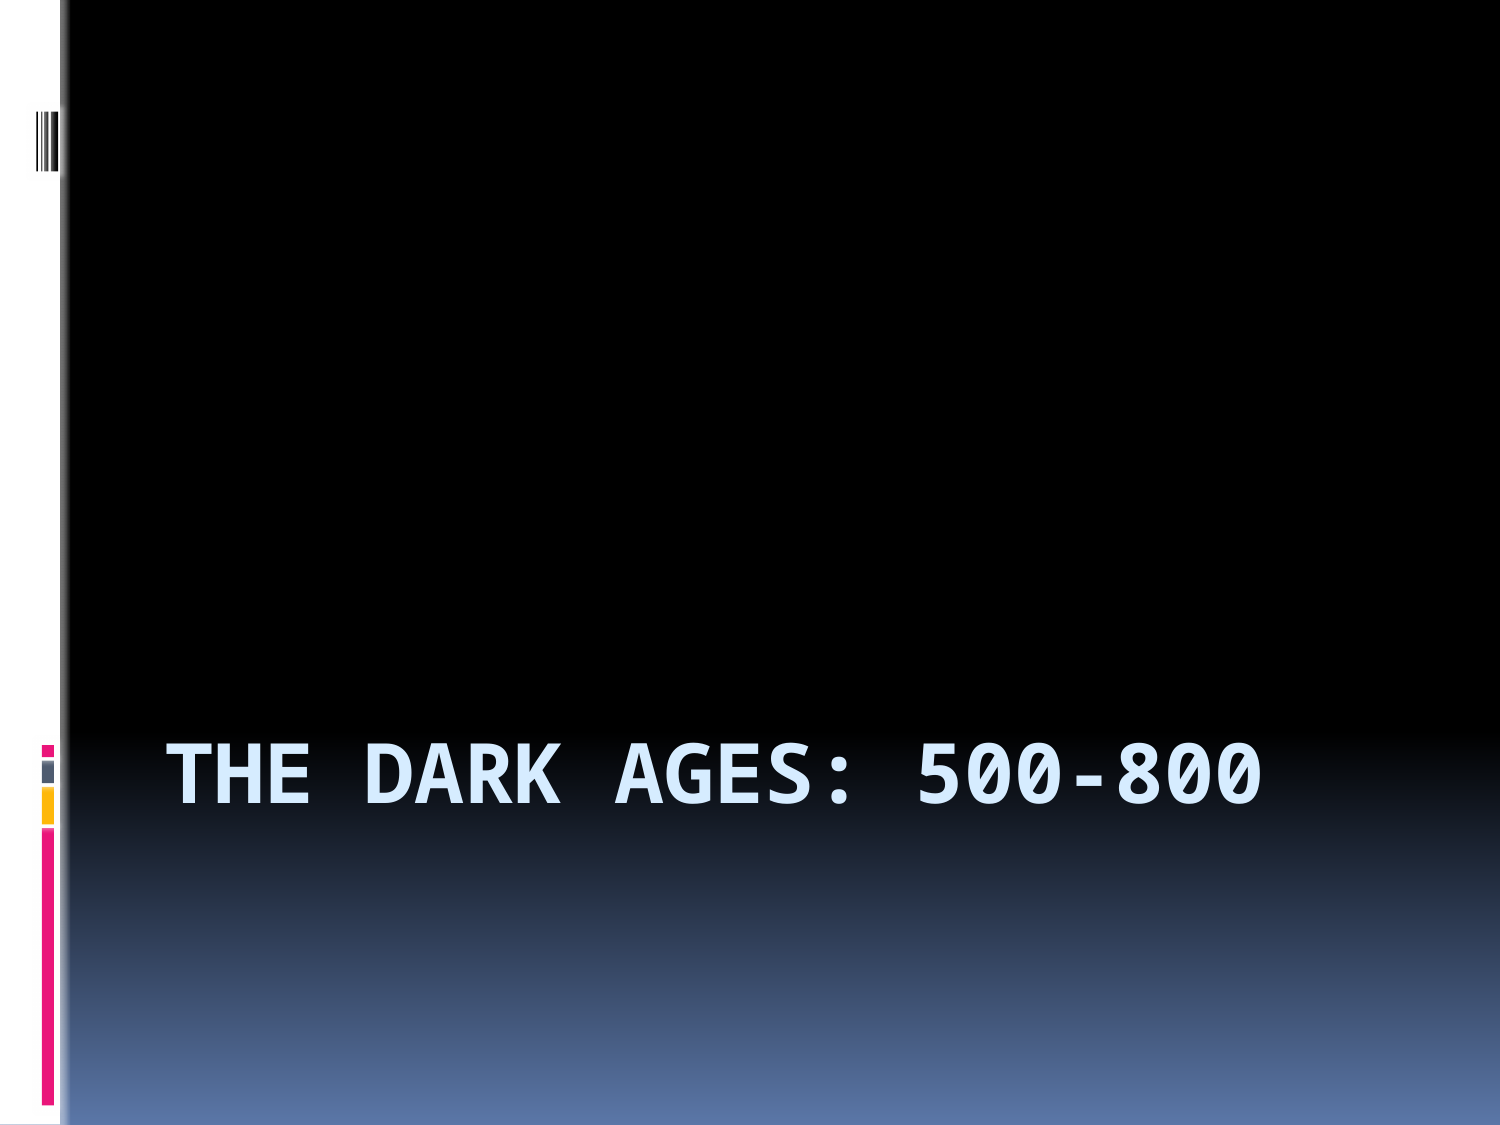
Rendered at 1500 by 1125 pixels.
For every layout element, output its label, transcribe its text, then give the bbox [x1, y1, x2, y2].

title The Dark Ages: 500-800 [150, 712, 1425, 1037]
